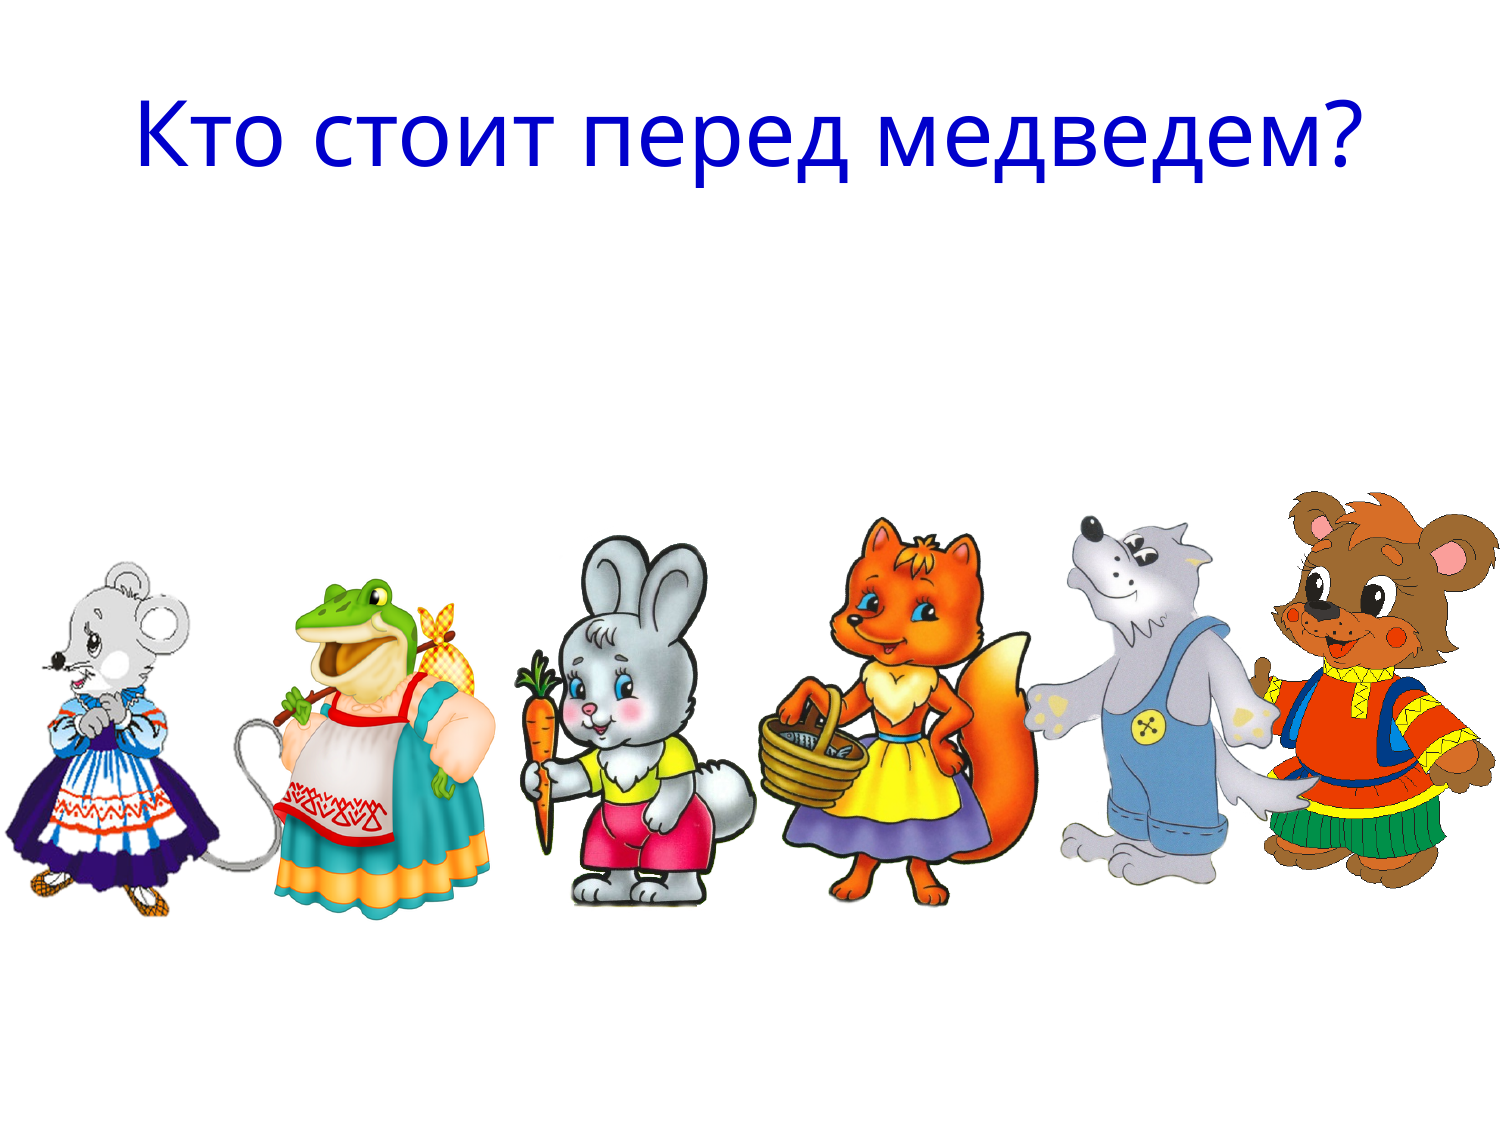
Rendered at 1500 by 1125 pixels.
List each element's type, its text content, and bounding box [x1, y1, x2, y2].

text_box Кто стоит перед медведем? [60, 22, 1438, 238]
picture [3, 488, 1500, 953]
